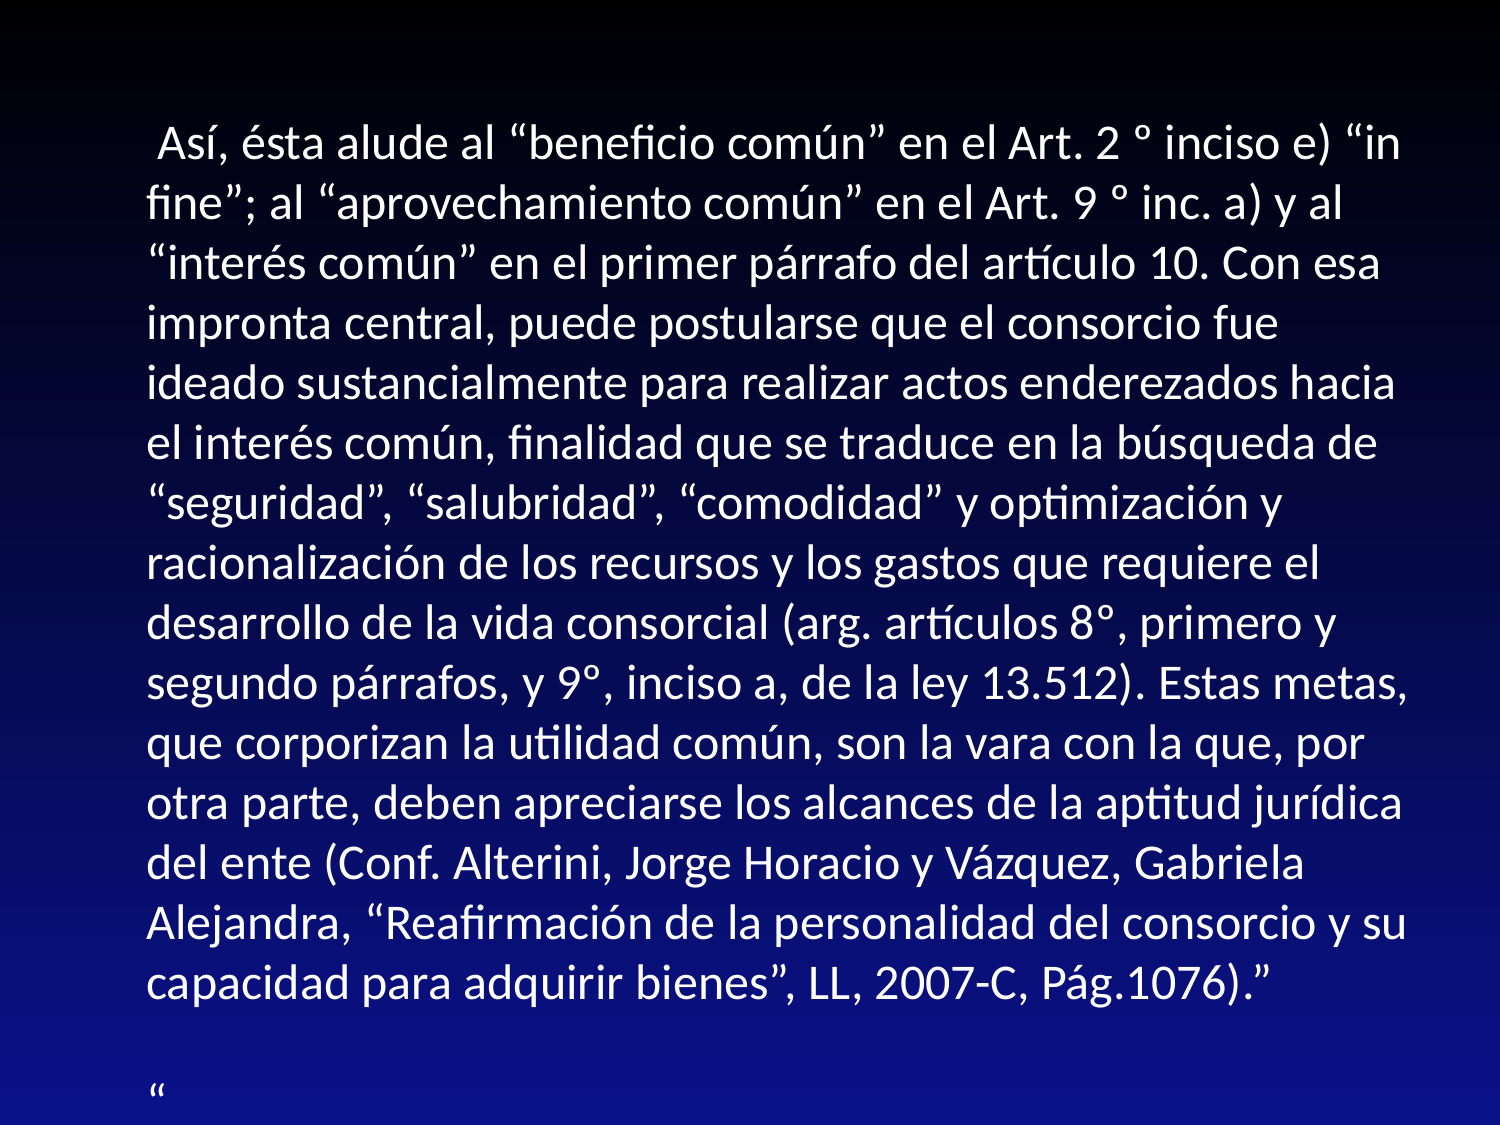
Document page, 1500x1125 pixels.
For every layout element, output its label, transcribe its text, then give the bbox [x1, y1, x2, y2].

list Así, ésta alude al “beneficio común” en el Art. 2 º inciso e) “in fine”; al “aprovechamiento común” en el Art. 9 º inc. a) y al “interés común” en el primer párrafo del artículo 10. Con esa impronta central, puede postularse que el consorcio fue ideado sustancialmente para realizar actos enderezados hacia el interés común, finalidad que se traduce en la búsqueda de “seguridad”, “salubridad”, “comodidad” y optimización y racionalización de los recursos y los gastos que requiere el desarrollo de la vida consorcial (arg. artículos 8º, primero y segundo párrafos, y 9º, inciso a, de la ley 13.512). Estas metas, que corporizan la utilidad común, son la vara con la que, por otra parte, deben apreciarse los alcances de la aptitud jurídica del ente (Conf. Alterini, Jorge Horacio y Vázquez, Gabriela Alejandra, “Reafirmación de la personalidad del consorcio y su capacidad para adquirir bienes”, LL, 2007-C, Pág.1076).” “ [74, 101, 1426, 1071]
